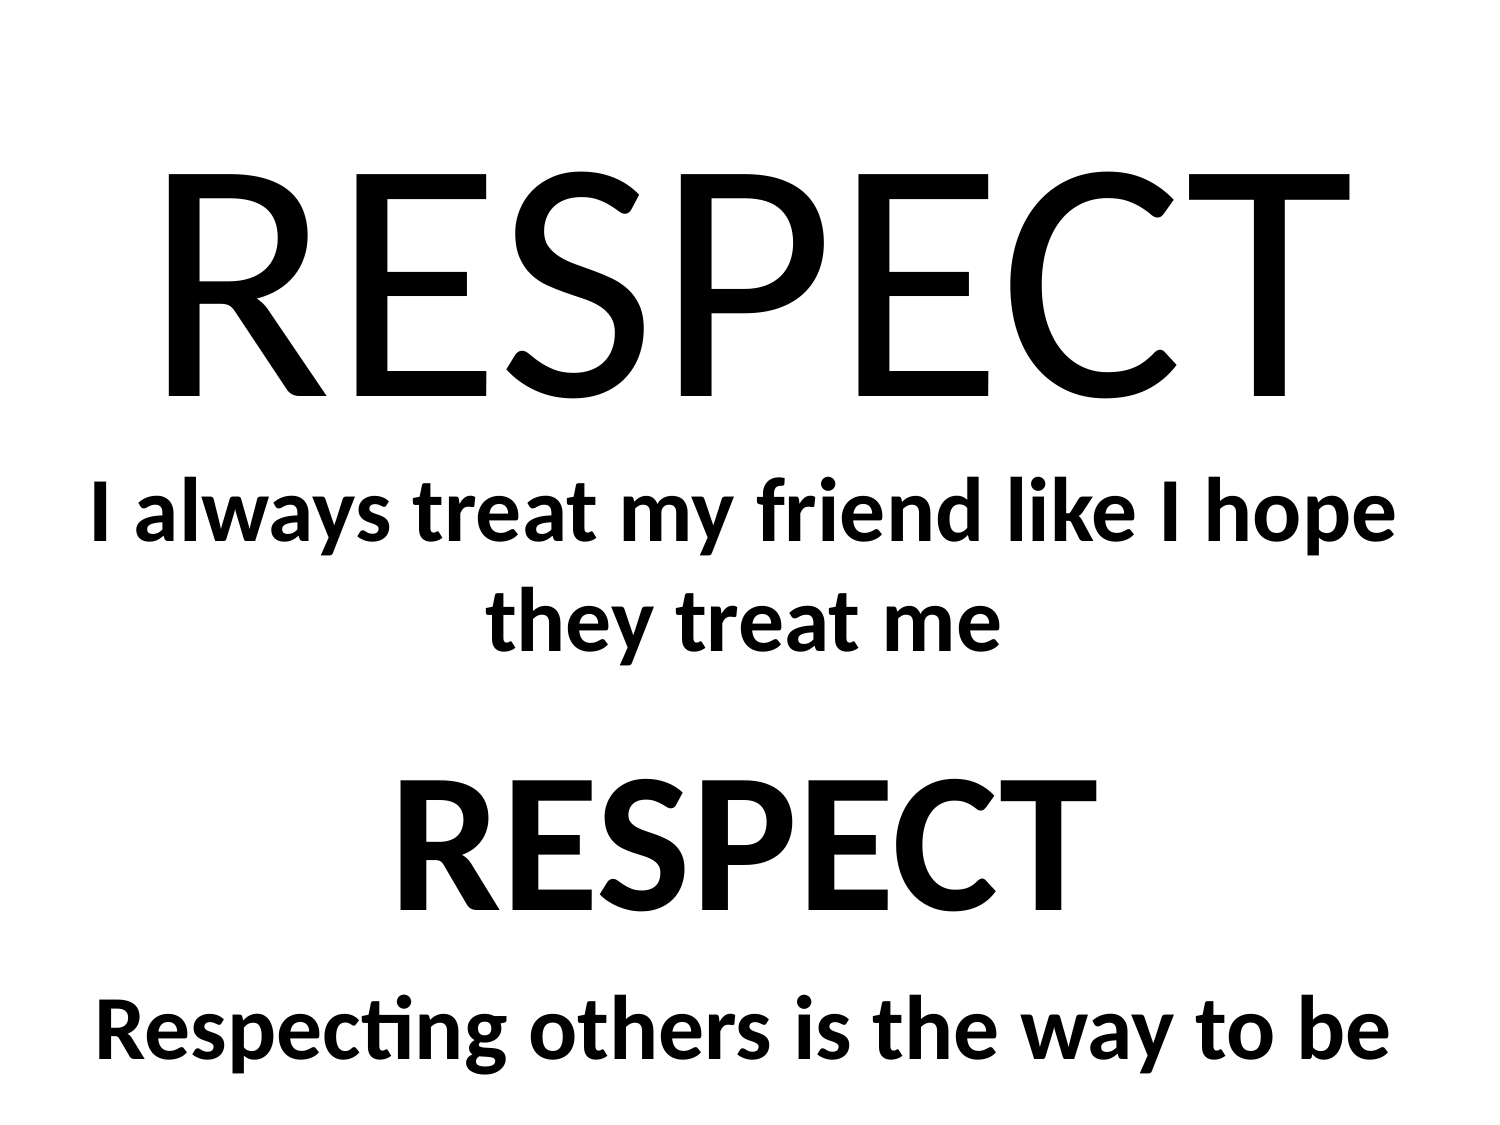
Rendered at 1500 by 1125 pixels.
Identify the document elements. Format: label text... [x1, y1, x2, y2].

subtitle I always treat my friend like I hope they treat me RESPECT Respecting others is the way to be [33, 442, 1455, 925]
title RESPECT [112, 74, 1388, 442]
